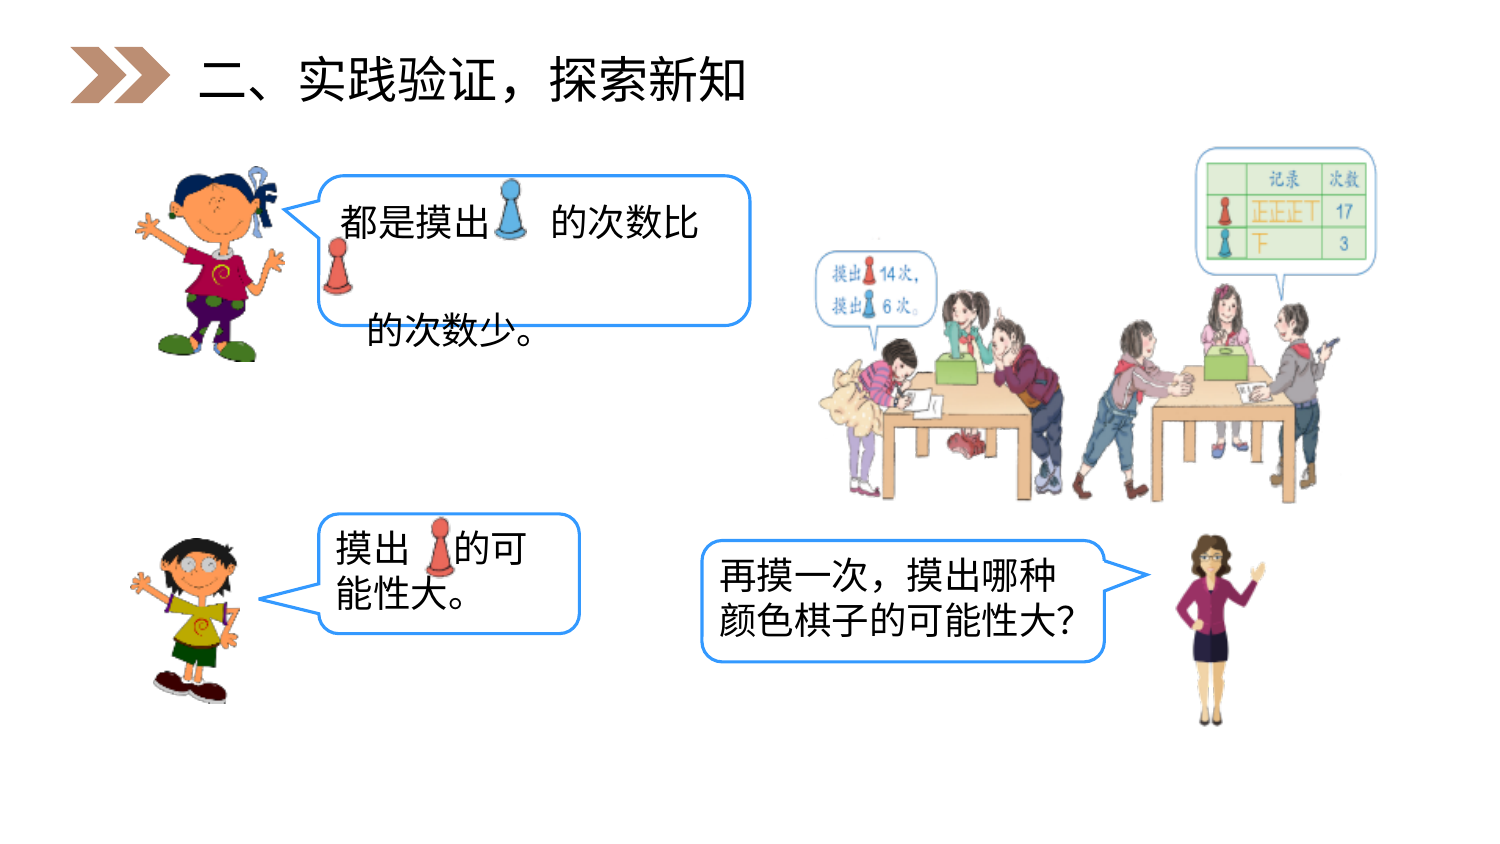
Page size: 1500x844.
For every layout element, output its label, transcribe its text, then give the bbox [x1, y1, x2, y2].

picture [130, 538, 240, 704]
text_box 摸出 的可能性大。 [258, 513, 580, 634]
text_box 再摸一次，摸出哪种颜色棋子的可能性大？ [701, 540, 1132, 662]
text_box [318, 175, 750, 326]
text_box 二、实践验证，探索新知 [186, 49, 816, 102]
picture [135, 166, 285, 362]
picture [422, 514, 460, 582]
picture [811, 144, 1381, 733]
